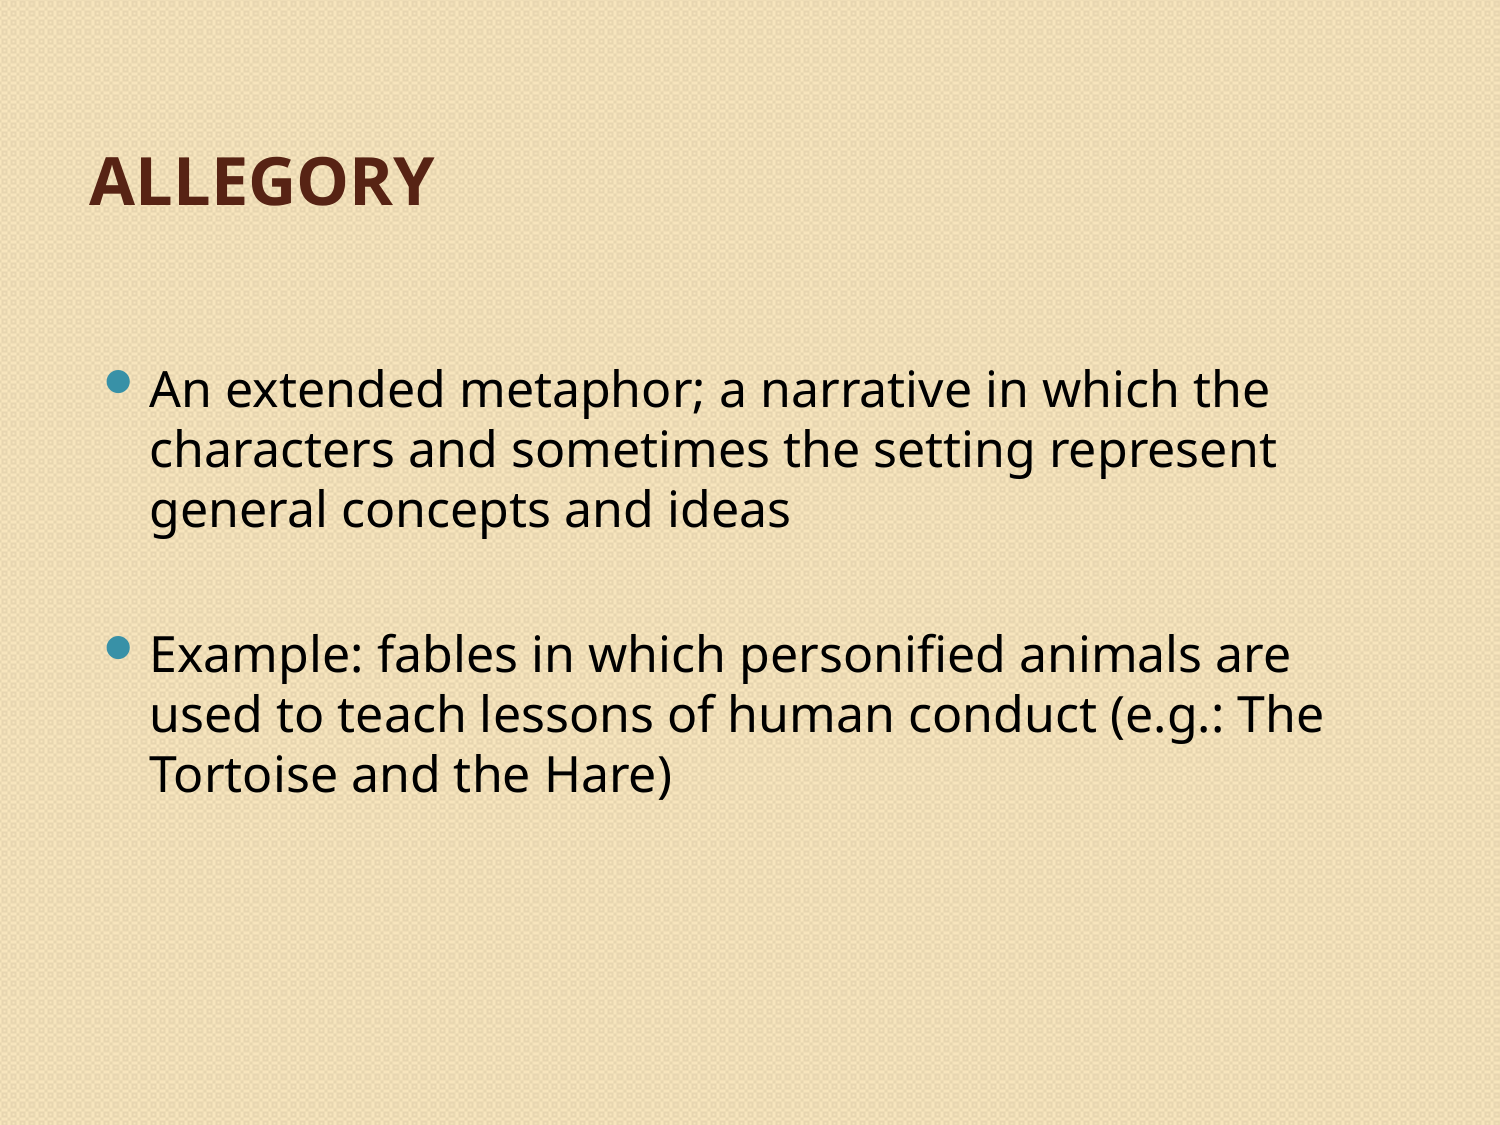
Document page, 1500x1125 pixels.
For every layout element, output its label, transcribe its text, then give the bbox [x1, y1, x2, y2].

list An extended metaphor; a narrative in which the characters and sometimes the setting represent general concepts and ideas Example: fables in which personified animals are used to teach lessons of human conduct (e.g.: The Tortoise and the Hare) [75, 350, 1413, 1005]
title Allegory [75, 35, 700, 227]
